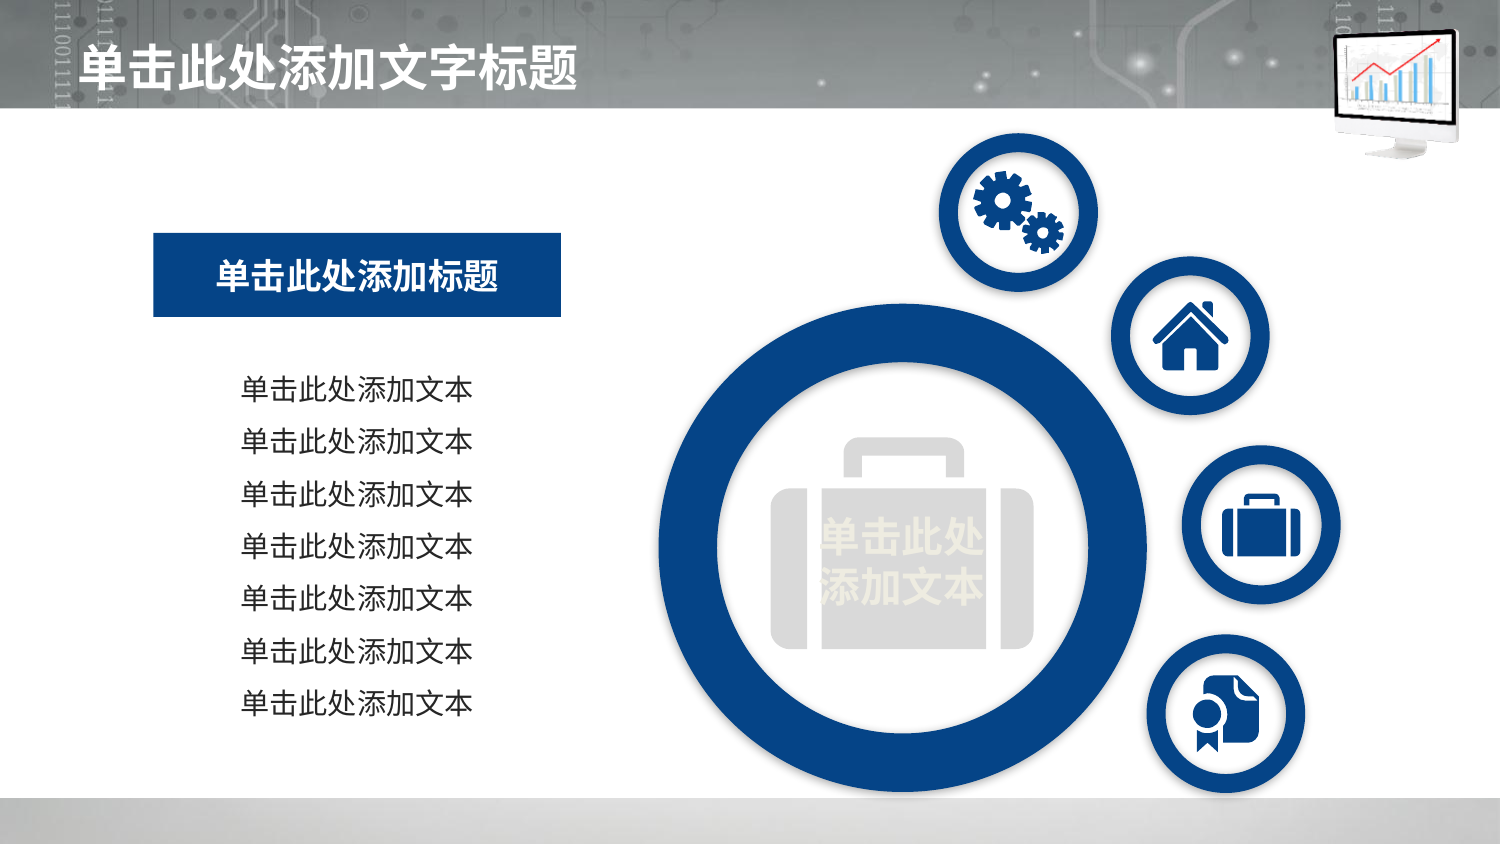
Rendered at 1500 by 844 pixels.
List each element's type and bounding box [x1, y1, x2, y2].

text_box [1146, 634, 1306, 794]
text_box [938, 133, 1098, 292]
picture [0, 798, 1500, 844]
text_box [1181, 445, 1341, 605]
picture [0, 0, 1500, 162]
text_box [1111, 256, 1270, 416]
text_box [658, 303, 1147, 792]
text_box [153, 232, 561, 758]
